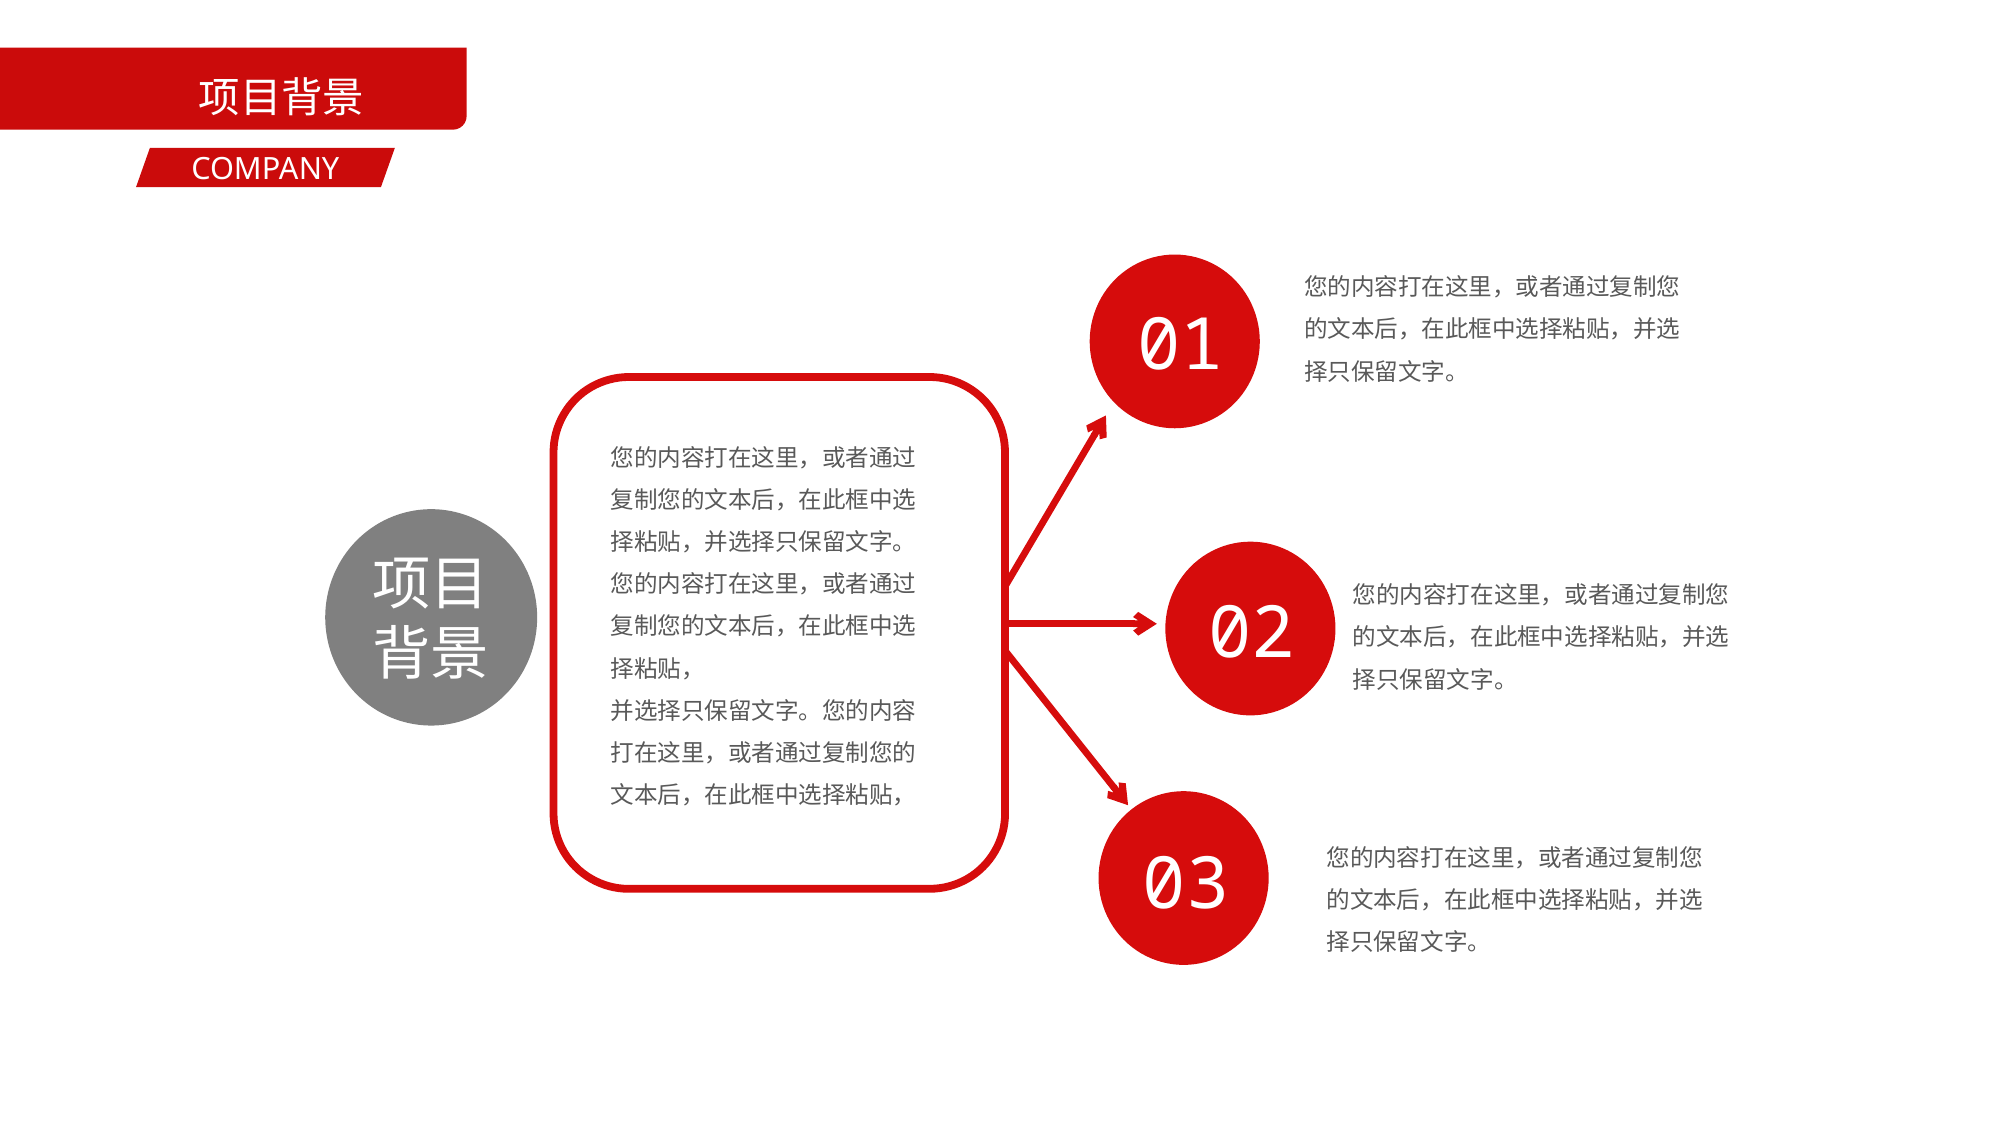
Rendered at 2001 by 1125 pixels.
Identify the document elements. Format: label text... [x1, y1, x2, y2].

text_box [1098, 790, 1289, 966]
text_box 您的内容打在这里，或者通过复制您的文本后，在此框中选择粘贴，并选择只保留文字。 [1319, 825, 1712, 959]
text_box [1165, 541, 1336, 716]
text_box COMPANY [134, 145, 397, 190]
text_box [551, 374, 1008, 891]
text_box 您的内容打在这里，或者通过复制您的文本后，在此框中选择粘贴，并选择只保留文字。您的内容打在这里，或者通过复制您的文本后，在此框中选择粘贴， 并选择只保留文字。您的内容打在这里，或者通过复制您的文本后，在此框中选择粘贴， [603, 425, 943, 812]
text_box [979, 415, 1158, 806]
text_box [0, 47, 467, 130]
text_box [324, 508, 560, 726]
text_box 您的内容打在这里，或者通过复制您的文本后，在此框中选择粘贴，并选择只保留文字。 [1297, 254, 1689, 389]
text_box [1089, 254, 1261, 429]
text_box 您的内容打在这里，或者通过复制您的文本后，在此框中选择粘贴，并选择只保留文字。 [1345, 562, 1738, 697]
